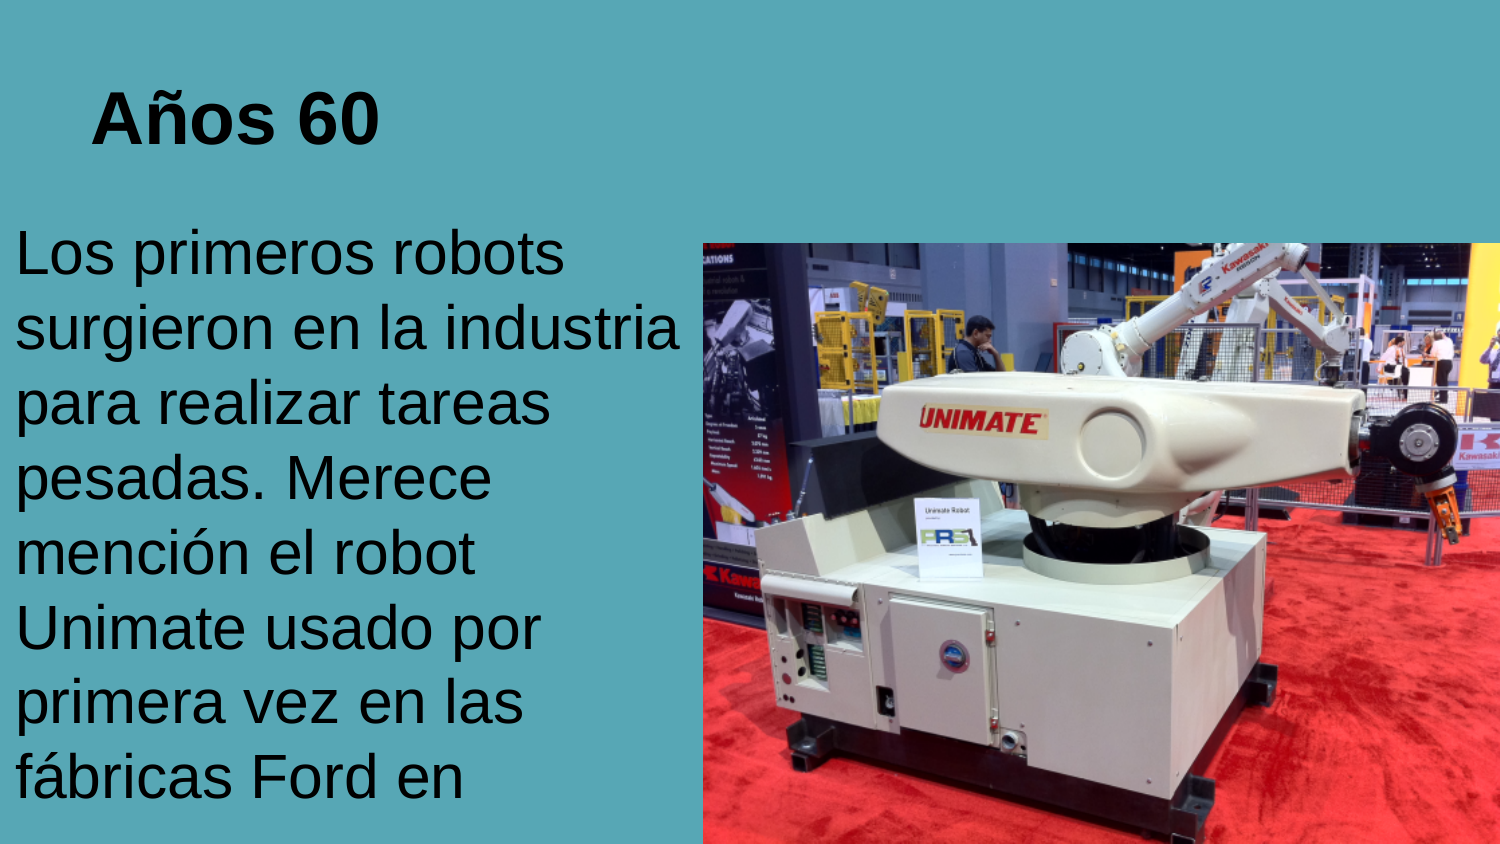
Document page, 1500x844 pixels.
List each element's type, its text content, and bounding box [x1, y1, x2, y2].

title Años 60 [75, 33, 1425, 175]
picture [703, 242, 1500, 844]
list Los primeros robots surgieron en la industria para realizar tareas pesadas. Merece mención el robot Unimate usado por primera vez en las fábricas Ford en [0, 196, 704, 808]
